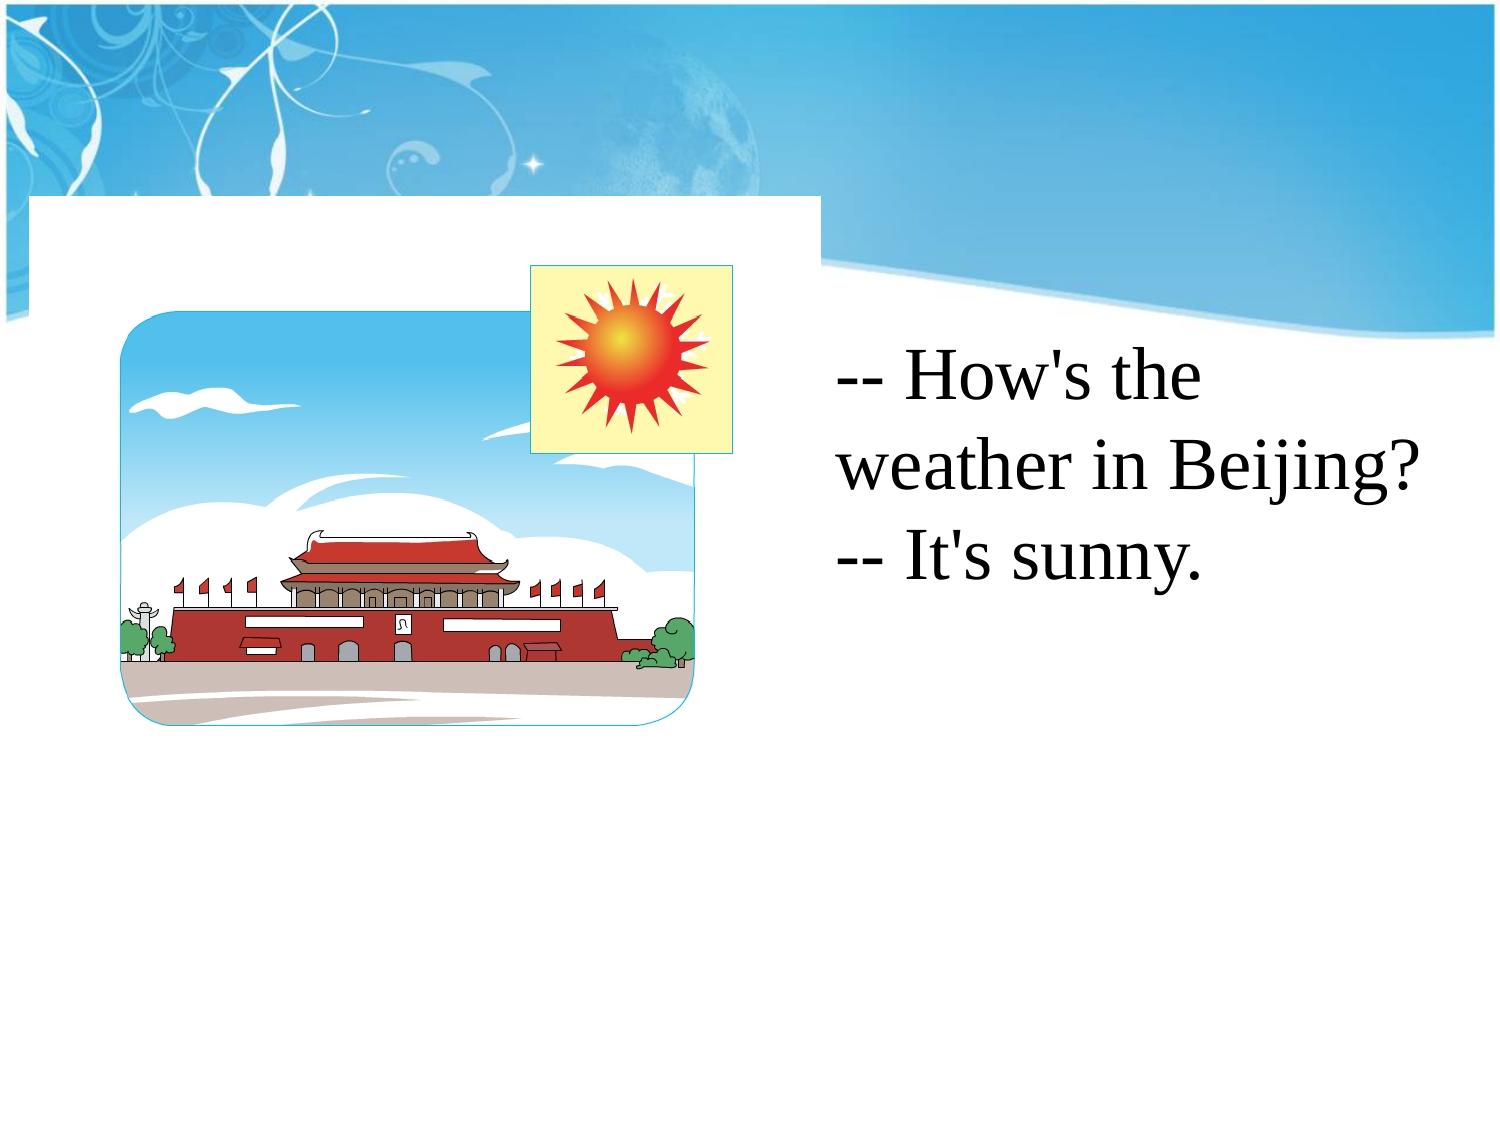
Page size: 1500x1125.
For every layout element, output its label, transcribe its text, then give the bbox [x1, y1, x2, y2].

text_box -- How's the weather in Beijing? -- It's sunny. [821, 317, 1447, 603]
picture [0, 0, 1500, 1125]
